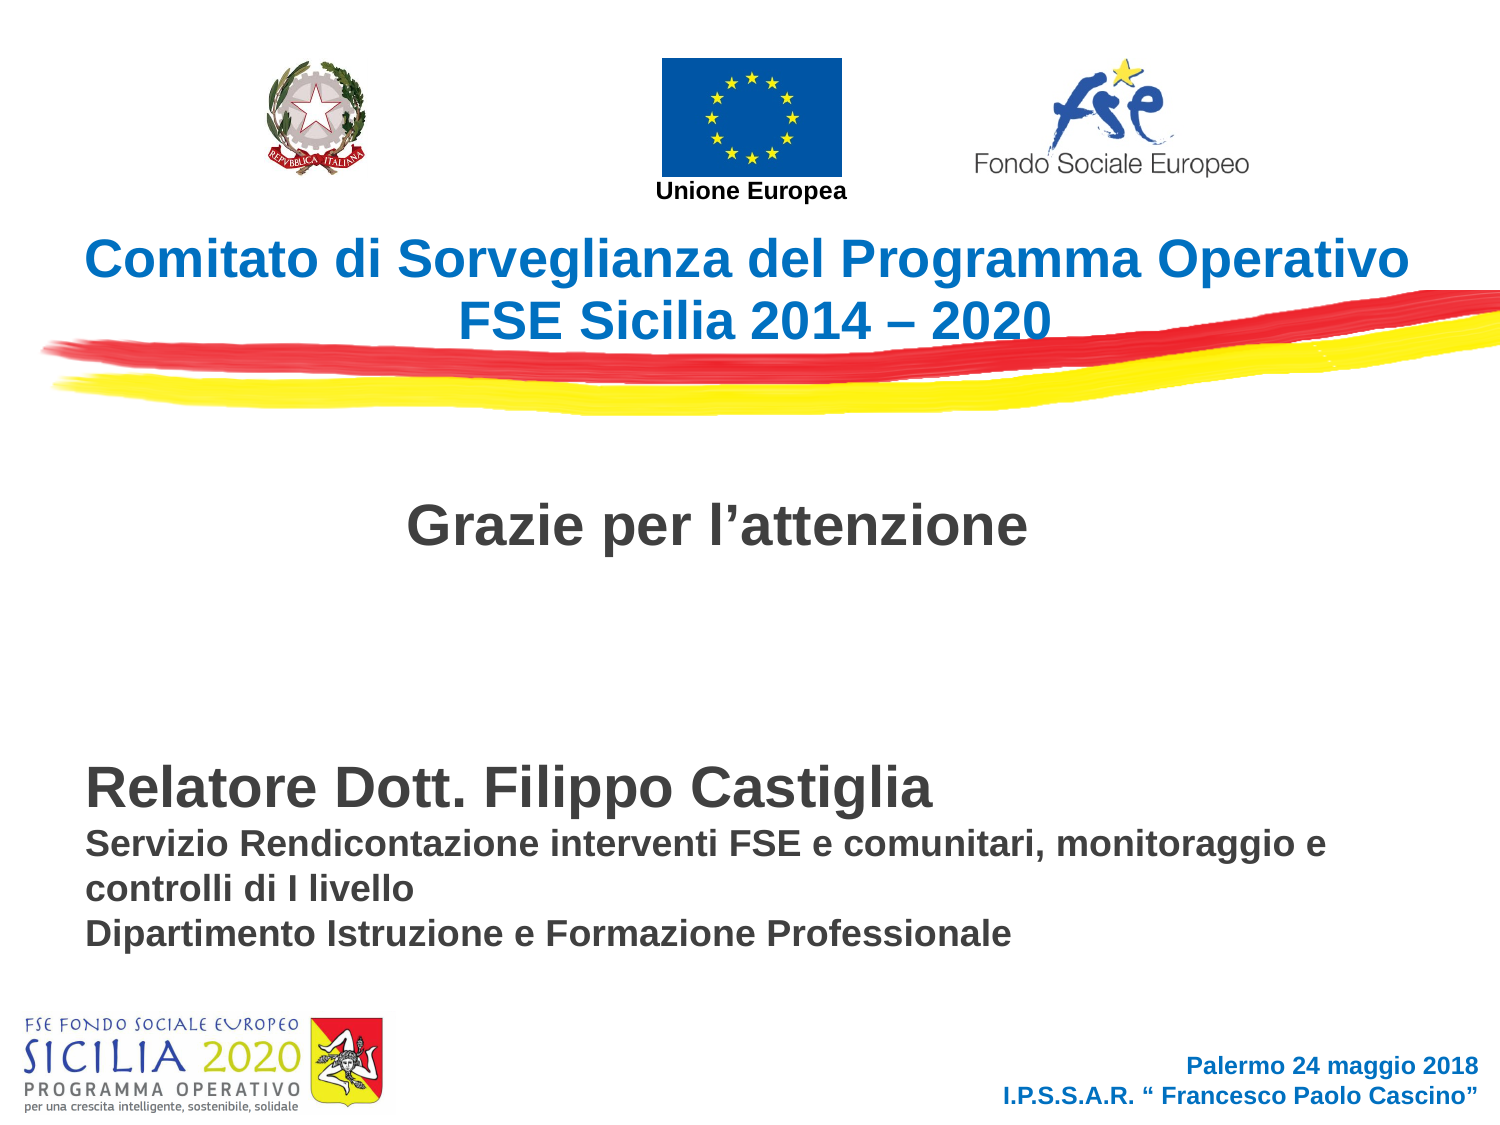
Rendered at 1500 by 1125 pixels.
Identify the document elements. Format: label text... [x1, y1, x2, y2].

picture [0, 290, 1500, 421]
text_box Relatore Dott. Filippo Castiglia Servizio Rendicontazione interventi FSE e comunitari, monitoraggio e controlli di I livello Dipartimento Istruzione e Formazione Professionale [70, 741, 1354, 962]
text_box Palermo 24 maggio 2018 I.P.S.S.A.R. “ Francesco Paolo Cascino” [956, 1041, 1495, 1117]
picture [20, 1011, 396, 1115]
picture [229, 54, 1261, 231]
text_box Comitato di Sorveglianza del Programma Operativo FSE Sicilia 2014 – 2020 [41, 160, 1471, 289]
text_box Grazie per l’attenzione [265, 479, 1187, 625]
